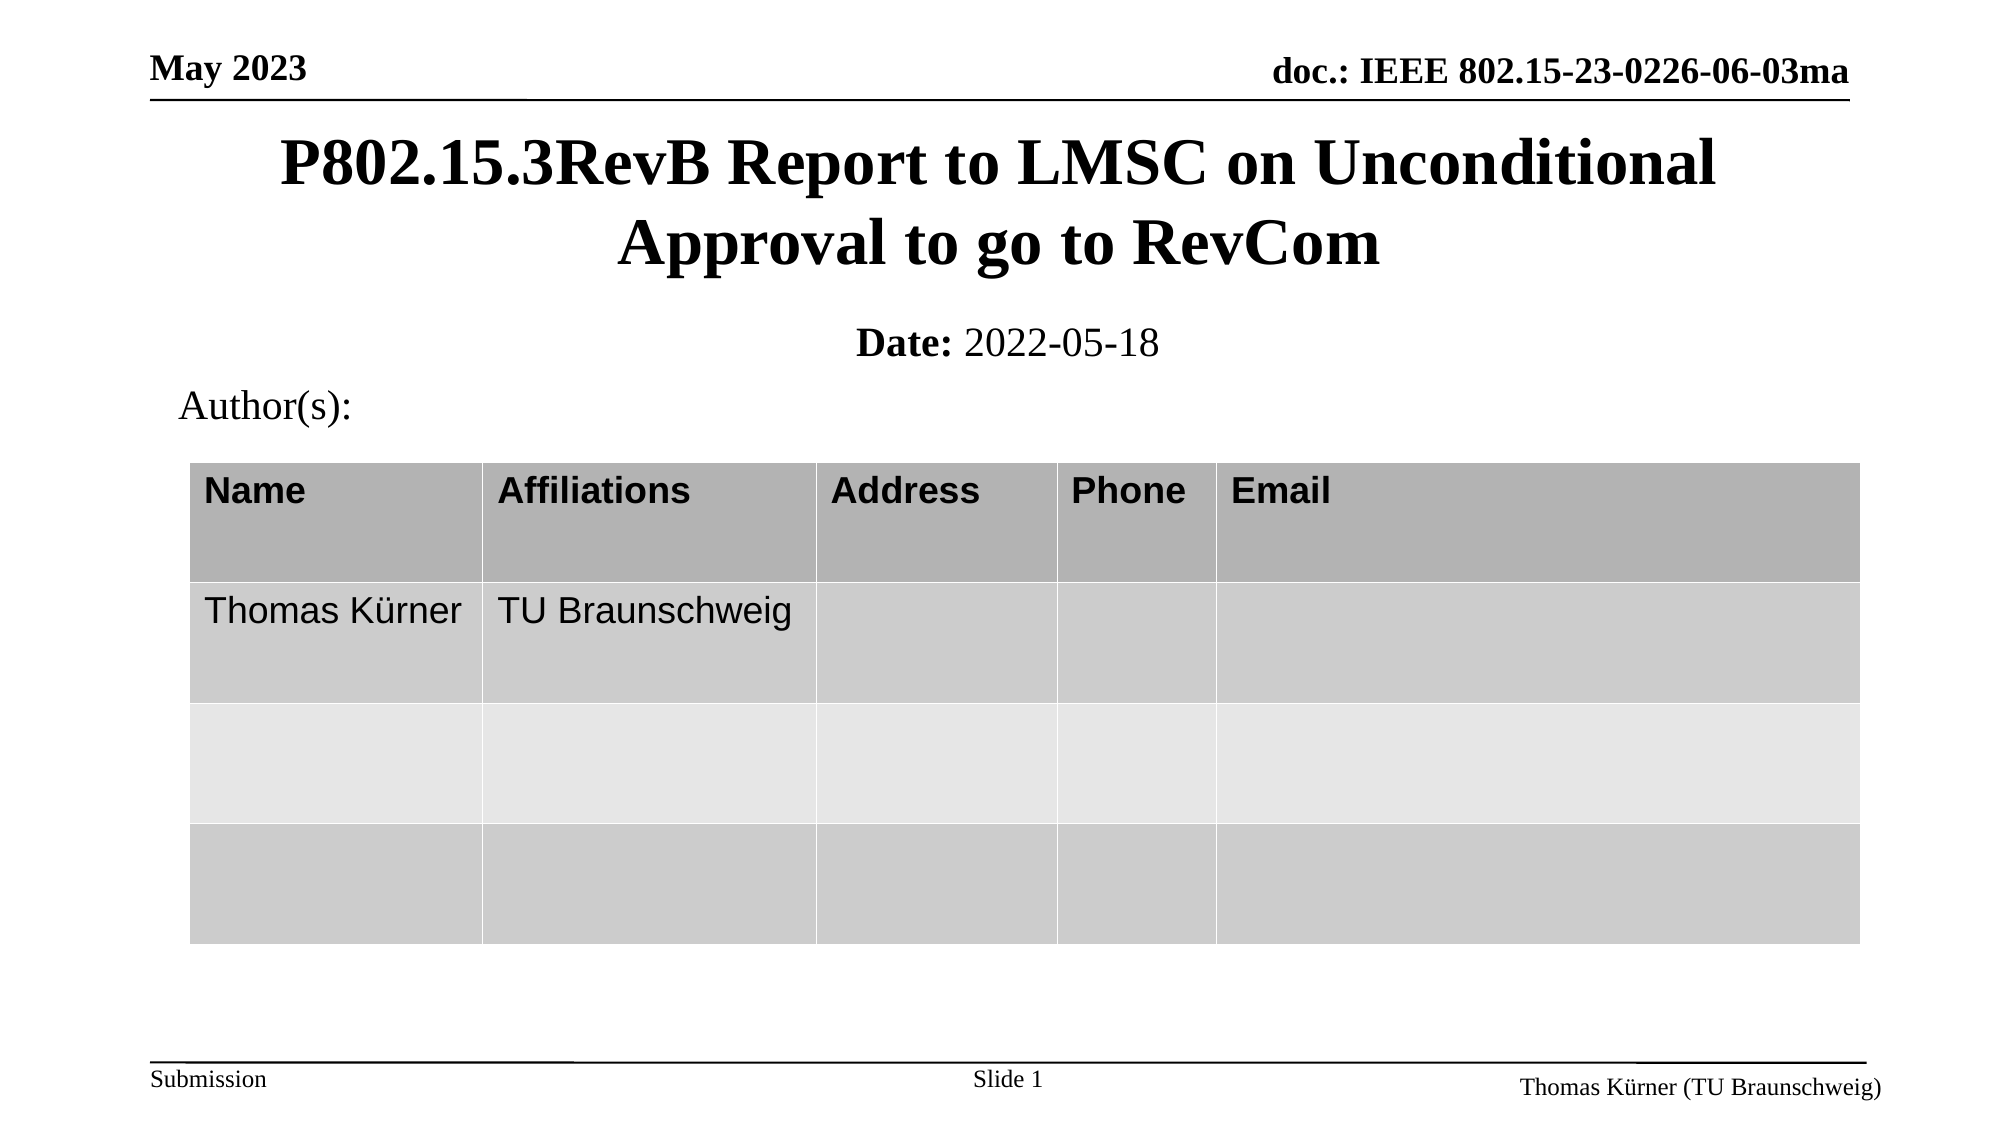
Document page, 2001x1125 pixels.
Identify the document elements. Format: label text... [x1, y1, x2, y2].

table_header Phone [1058, 463, 1216, 582]
table_header Affiliations [483, 463, 816, 582]
table_header Address [817, 463, 1057, 582]
table_cell [190, 824, 482, 944]
table_cell [483, 824, 816, 944]
slide_number Slide 1 [950, 1061, 1067, 1123]
table_cell [1058, 583, 1216, 703]
table_header Name [190, 463, 482, 582]
table_cell [1217, 824, 1860, 944]
table_cell [817, 583, 1057, 703]
title P802.15.3RevB Report to LMSC on Unconditional Approval to go to RevCom [149, 76, 1851, 319]
table_cell [1058, 704, 1216, 823]
table_cell Thomas Kürner [190, 583, 482, 703]
table_cell TU Braunschweig [483, 583, 816, 703]
table_cell [817, 704, 1057, 823]
table_cell [483, 704, 816, 823]
subtitle Date: 2022-05-18 [307, 306, 1709, 386]
table_header Email [1217, 463, 1860, 582]
table_cell [190, 704, 482, 823]
table_cell [1058, 824, 1216, 944]
text_box Author(s): [162, 369, 401, 433]
table_cell [1217, 583, 1860, 703]
table_cell [817, 824, 1057, 944]
table_cell [1217, 704, 1860, 823]
